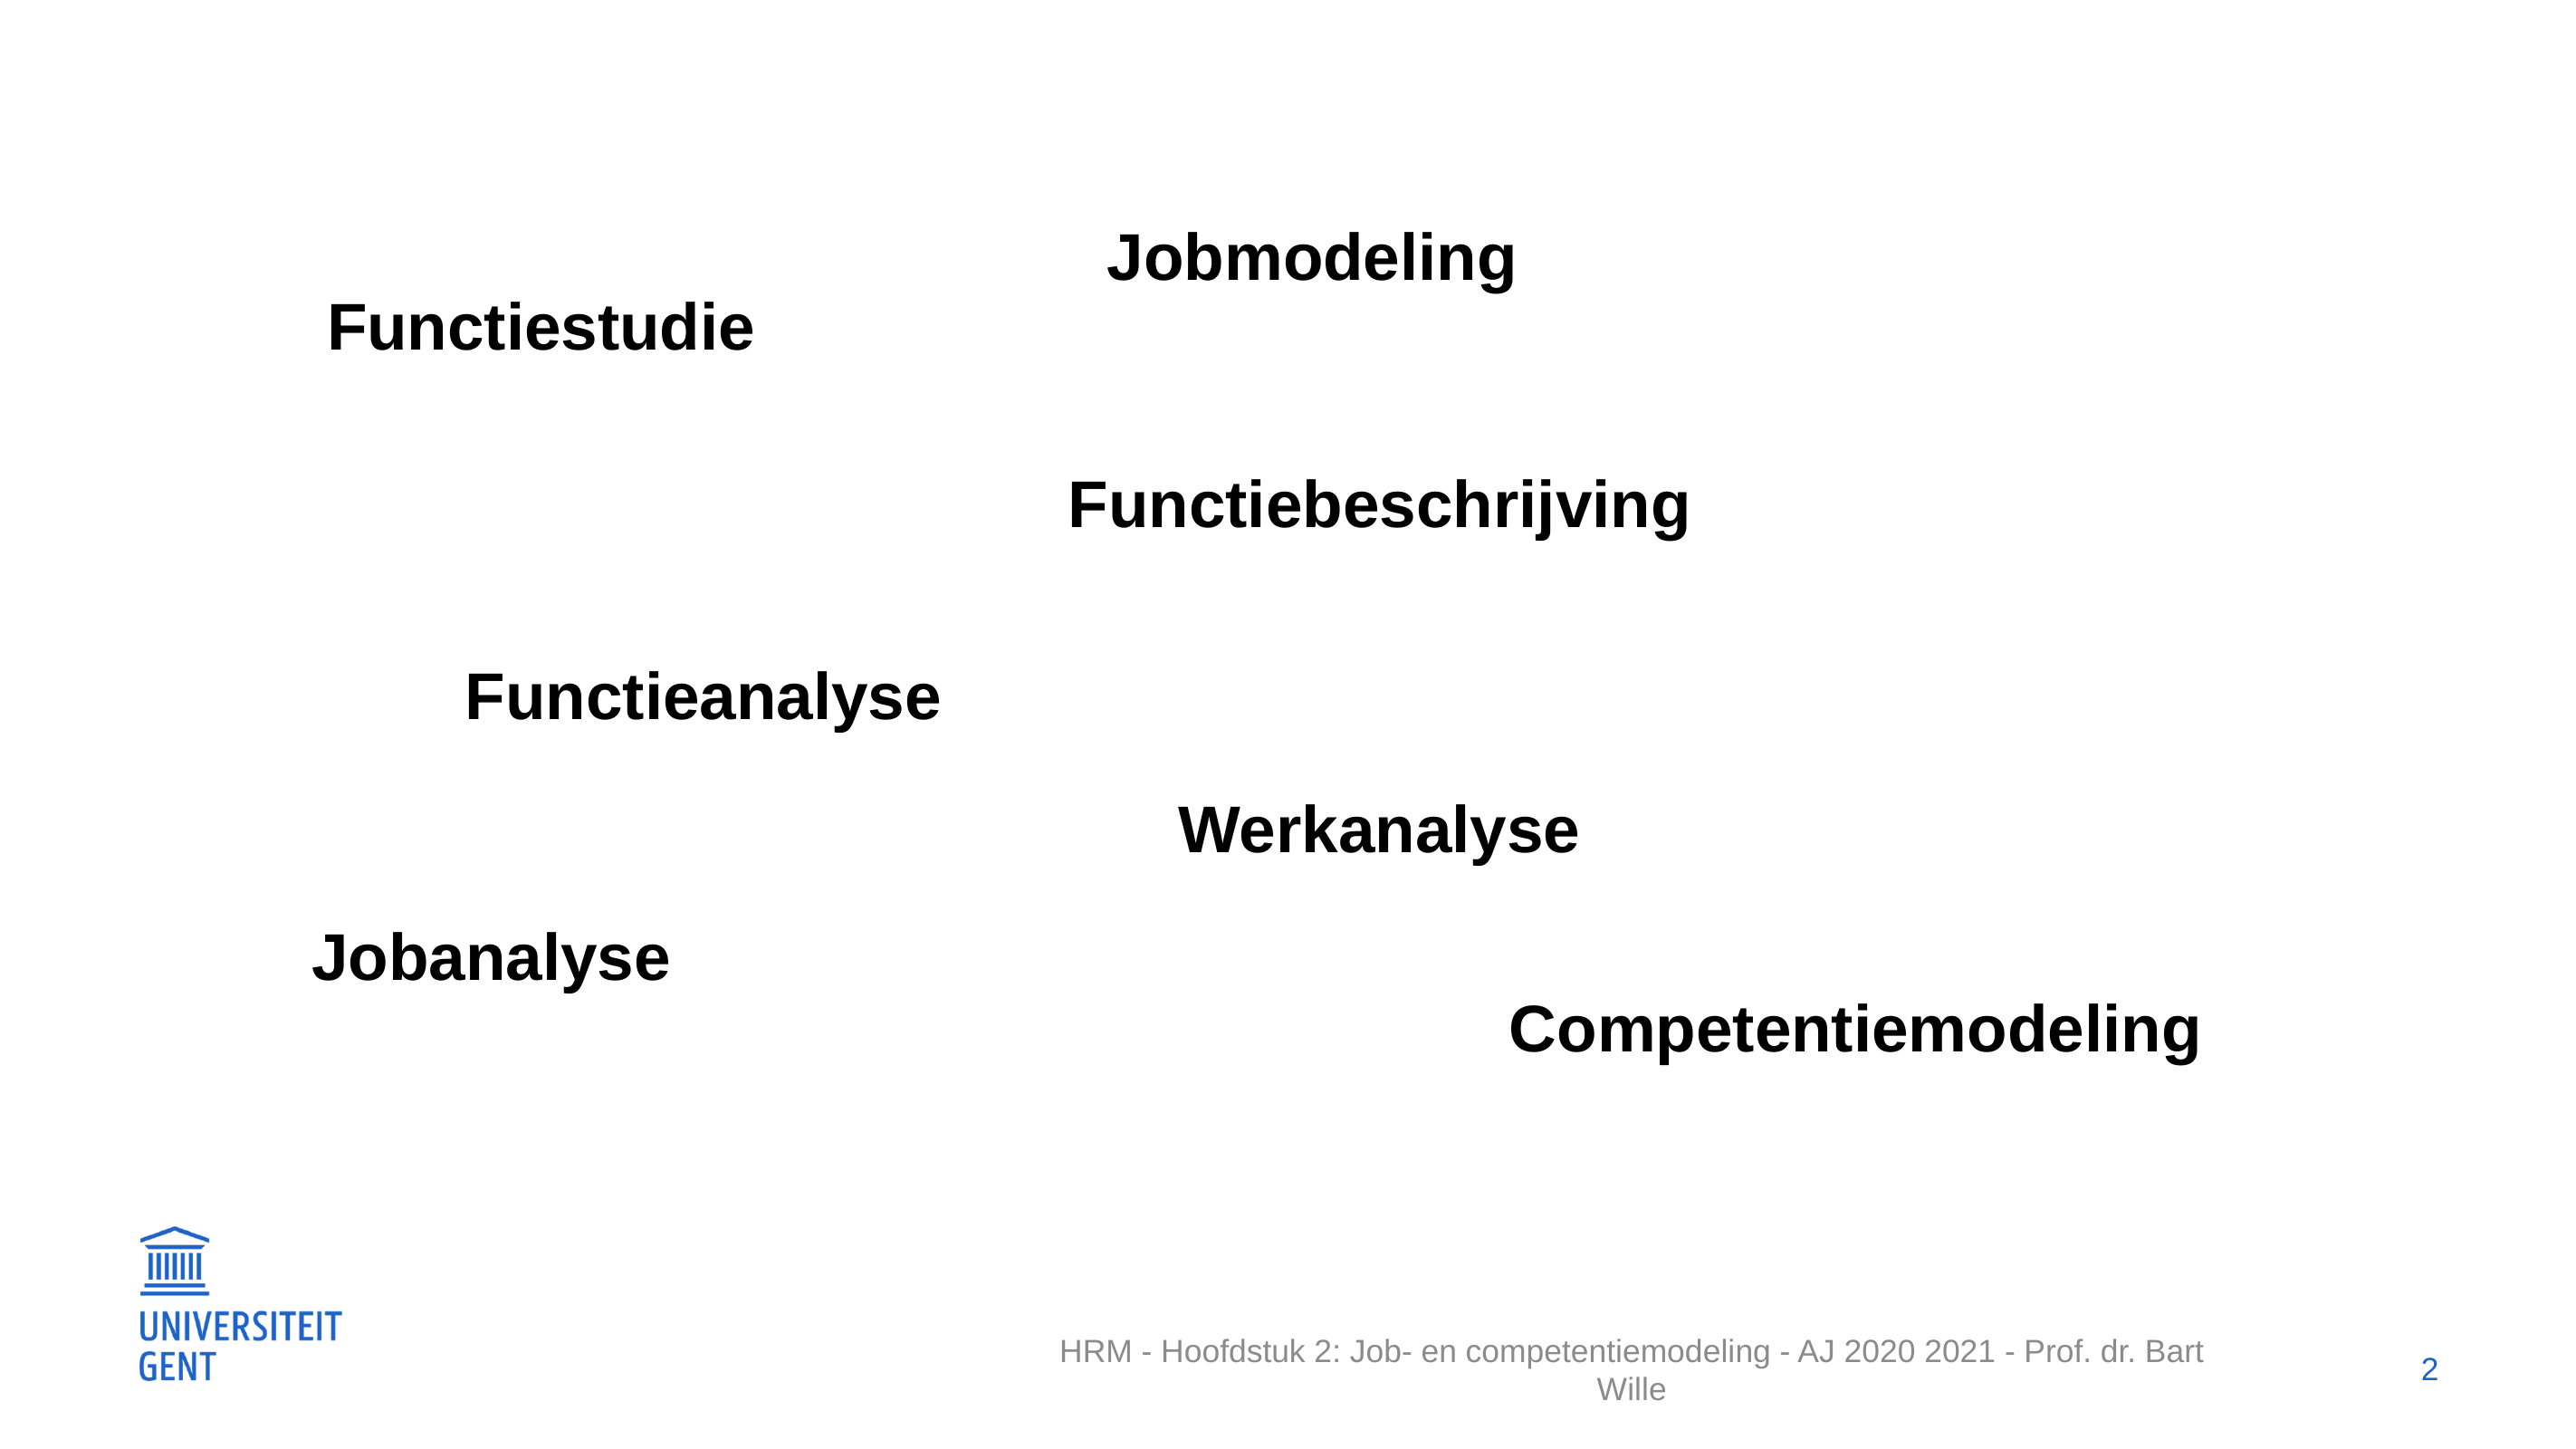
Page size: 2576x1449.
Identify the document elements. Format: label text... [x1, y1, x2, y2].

text_box Functieanalyse [452, 630, 1165, 740]
text_box Functiestudie [313, 262, 934, 370]
text_box Functiebeschrijving [1055, 438, 1768, 548]
slide_number 2 [2315, 1329, 2453, 1407]
picture [72, 1174, 415, 1449]
text_box Jobanalyse [298, 891, 1012, 1001]
footer HRM - Hoofdstuk 2: Job- en competentiemodeling - AJ 2020 2021 - Prof. dr. Bart Wille [1011, 1336, 2253, 1402]
text_box Competentiemodeling [1496, 964, 2274, 1072]
text_box Werkanalyse [1164, 763, 1879, 873]
text_box Jobmodeling [1093, 192, 1807, 301]
